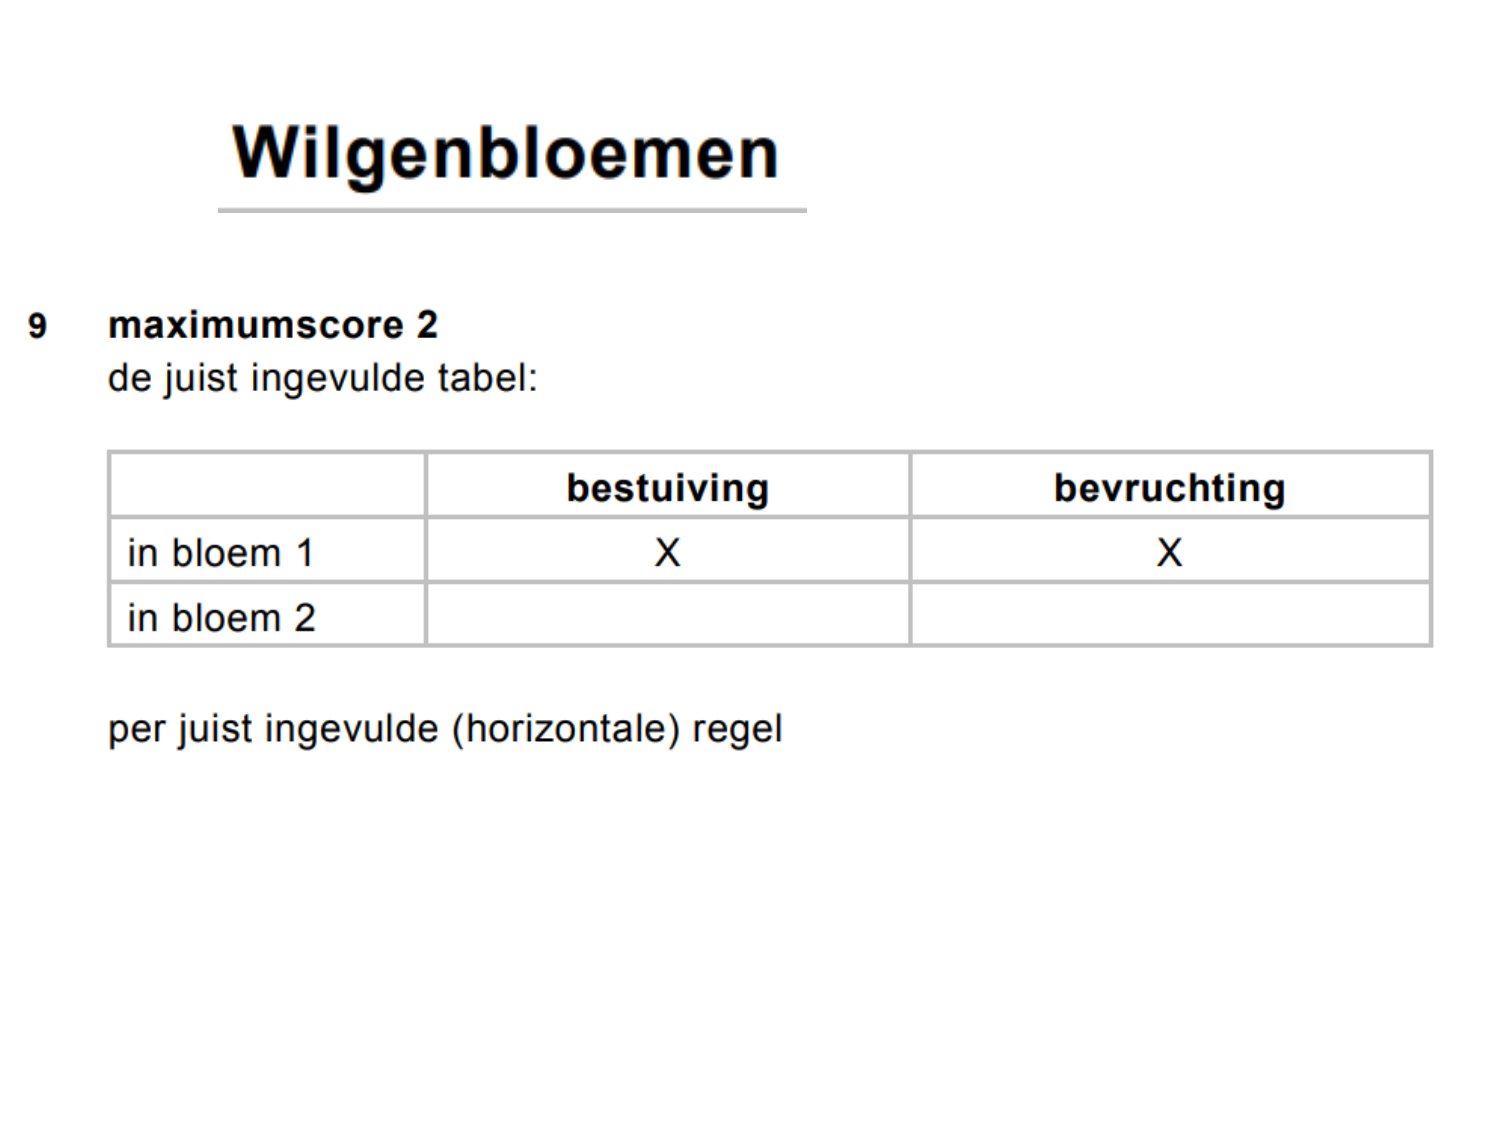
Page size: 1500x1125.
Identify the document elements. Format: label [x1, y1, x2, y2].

picture [0, 266, 1500, 781]
picture [218, 101, 808, 213]
